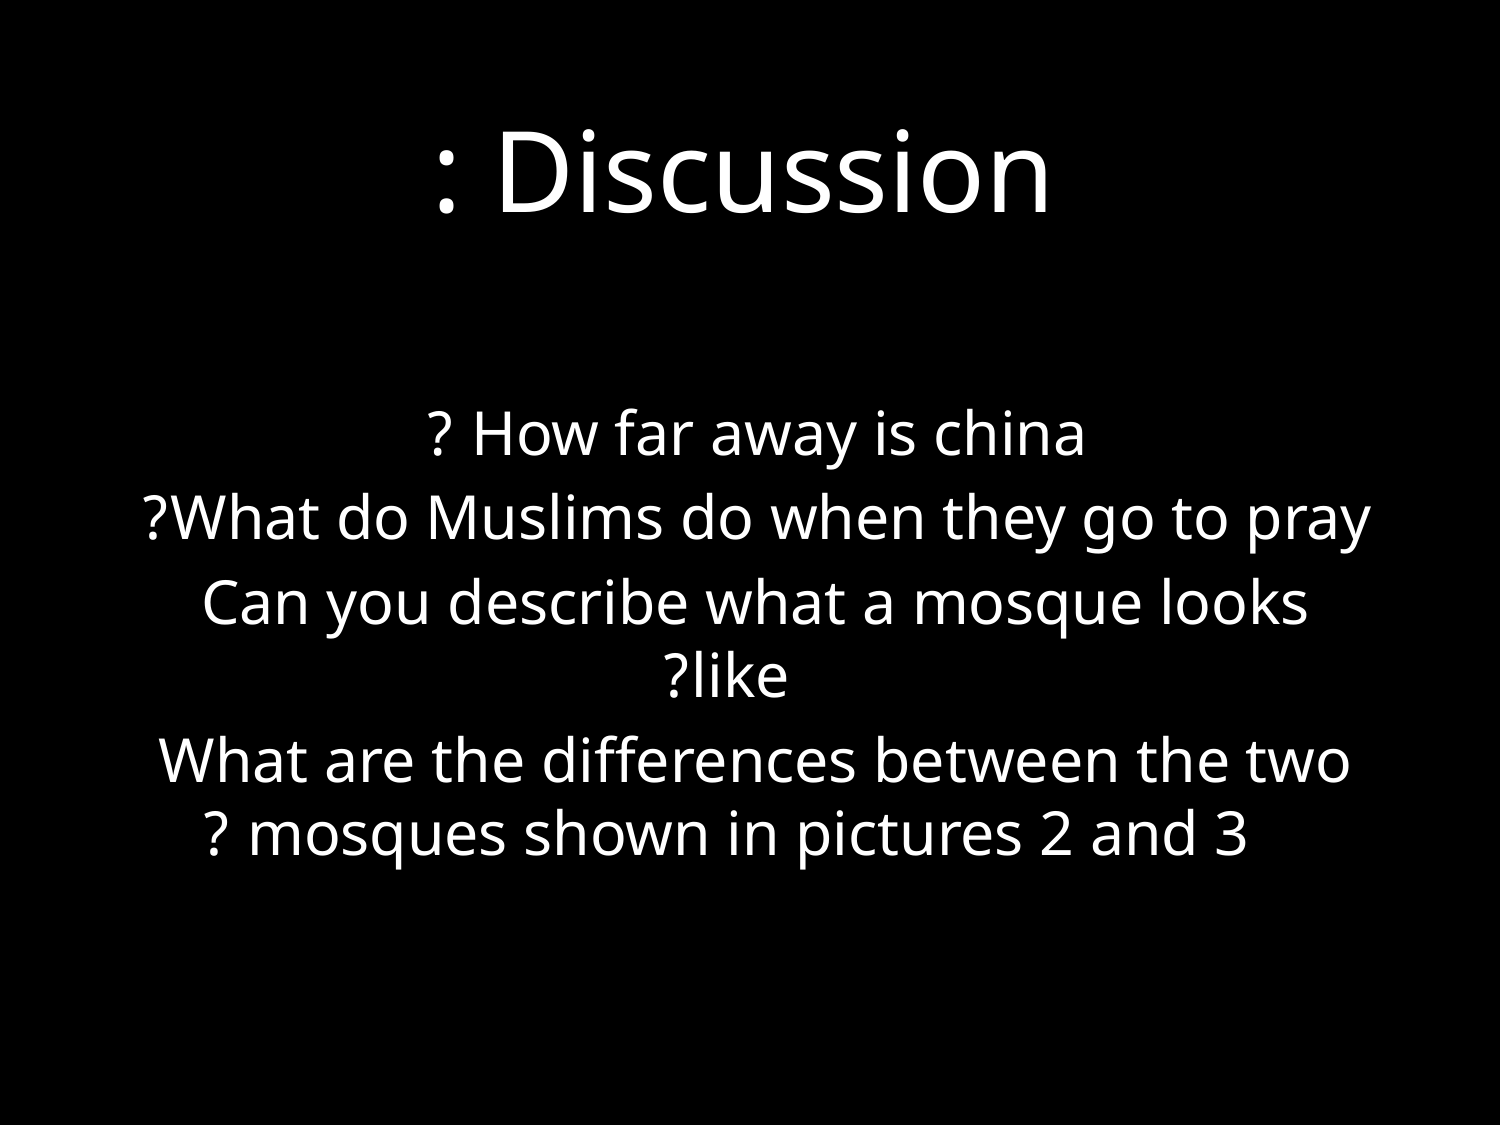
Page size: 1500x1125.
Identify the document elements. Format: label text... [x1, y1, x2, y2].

subtitle How far away is china ? What do Muslims do when they go to pray? Can you describe what a mosque looks like? What are the differences between the two mosques shown in pictures 2 and 3 ? [117, 386, 1395, 973]
title Discussion : [105, 46, 1381, 288]
